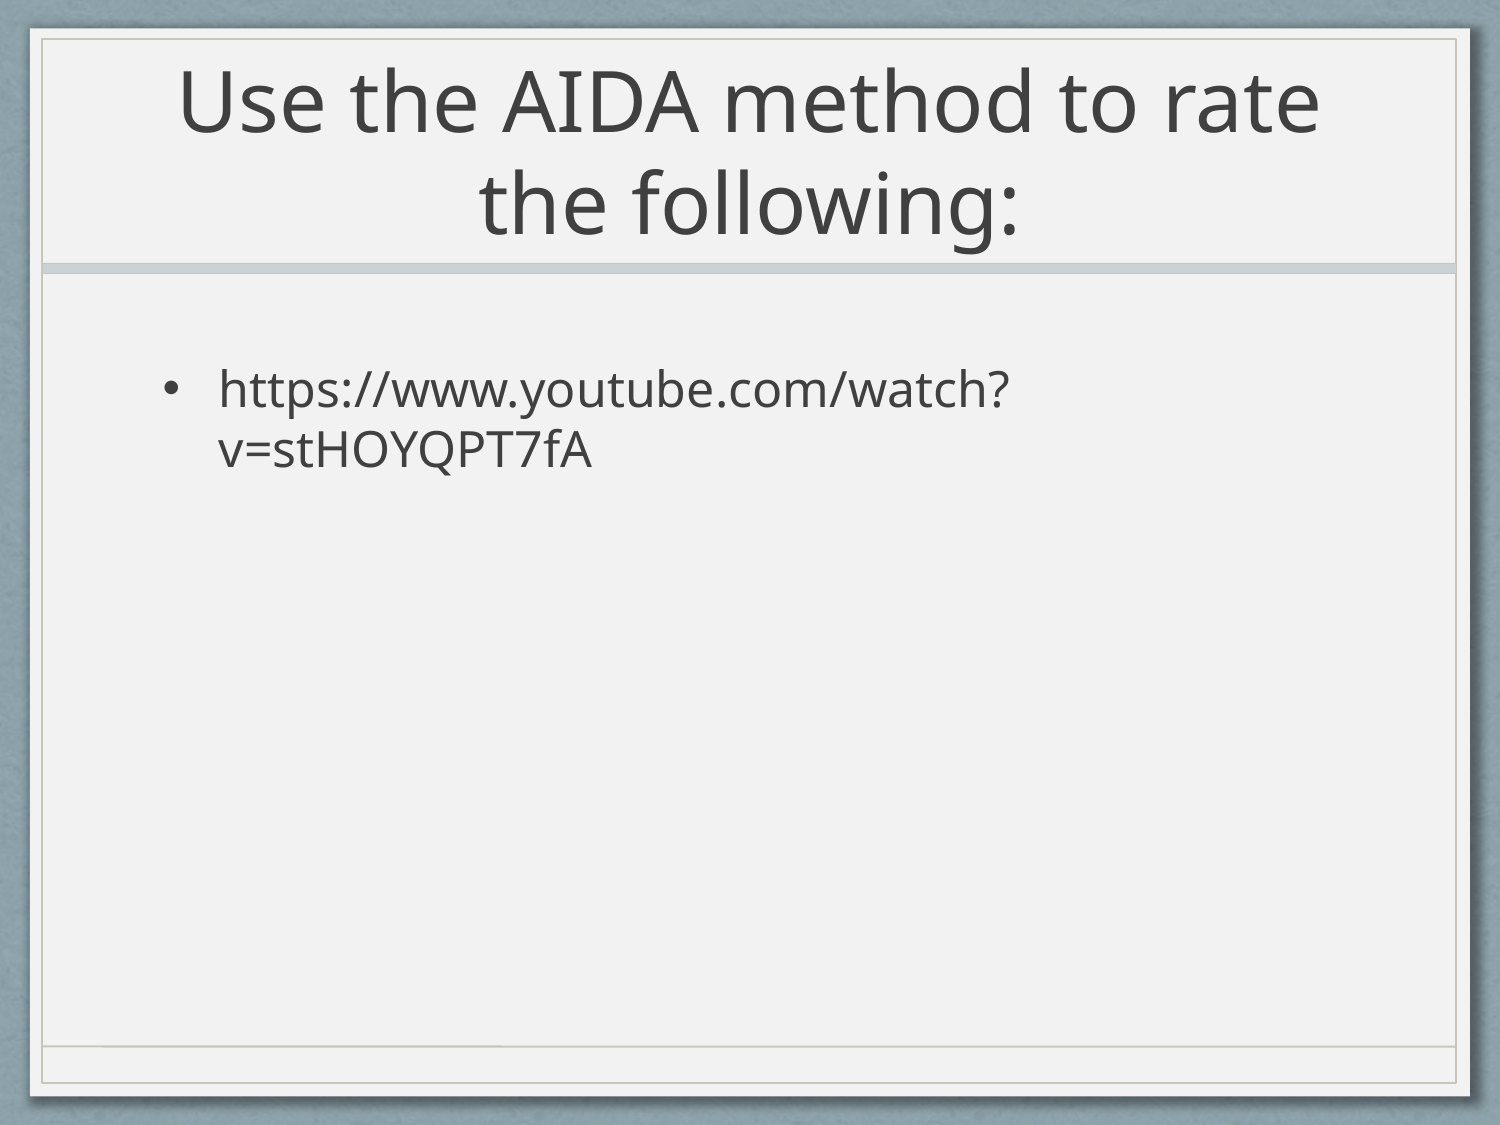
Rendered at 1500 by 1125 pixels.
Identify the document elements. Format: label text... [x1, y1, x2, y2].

list https://www.youtube.com/watch?v=stHOYQPT7fA [147, 350, 1353, 995]
title Use the AIDA method to rate the following: [147, 40, 1353, 260]
